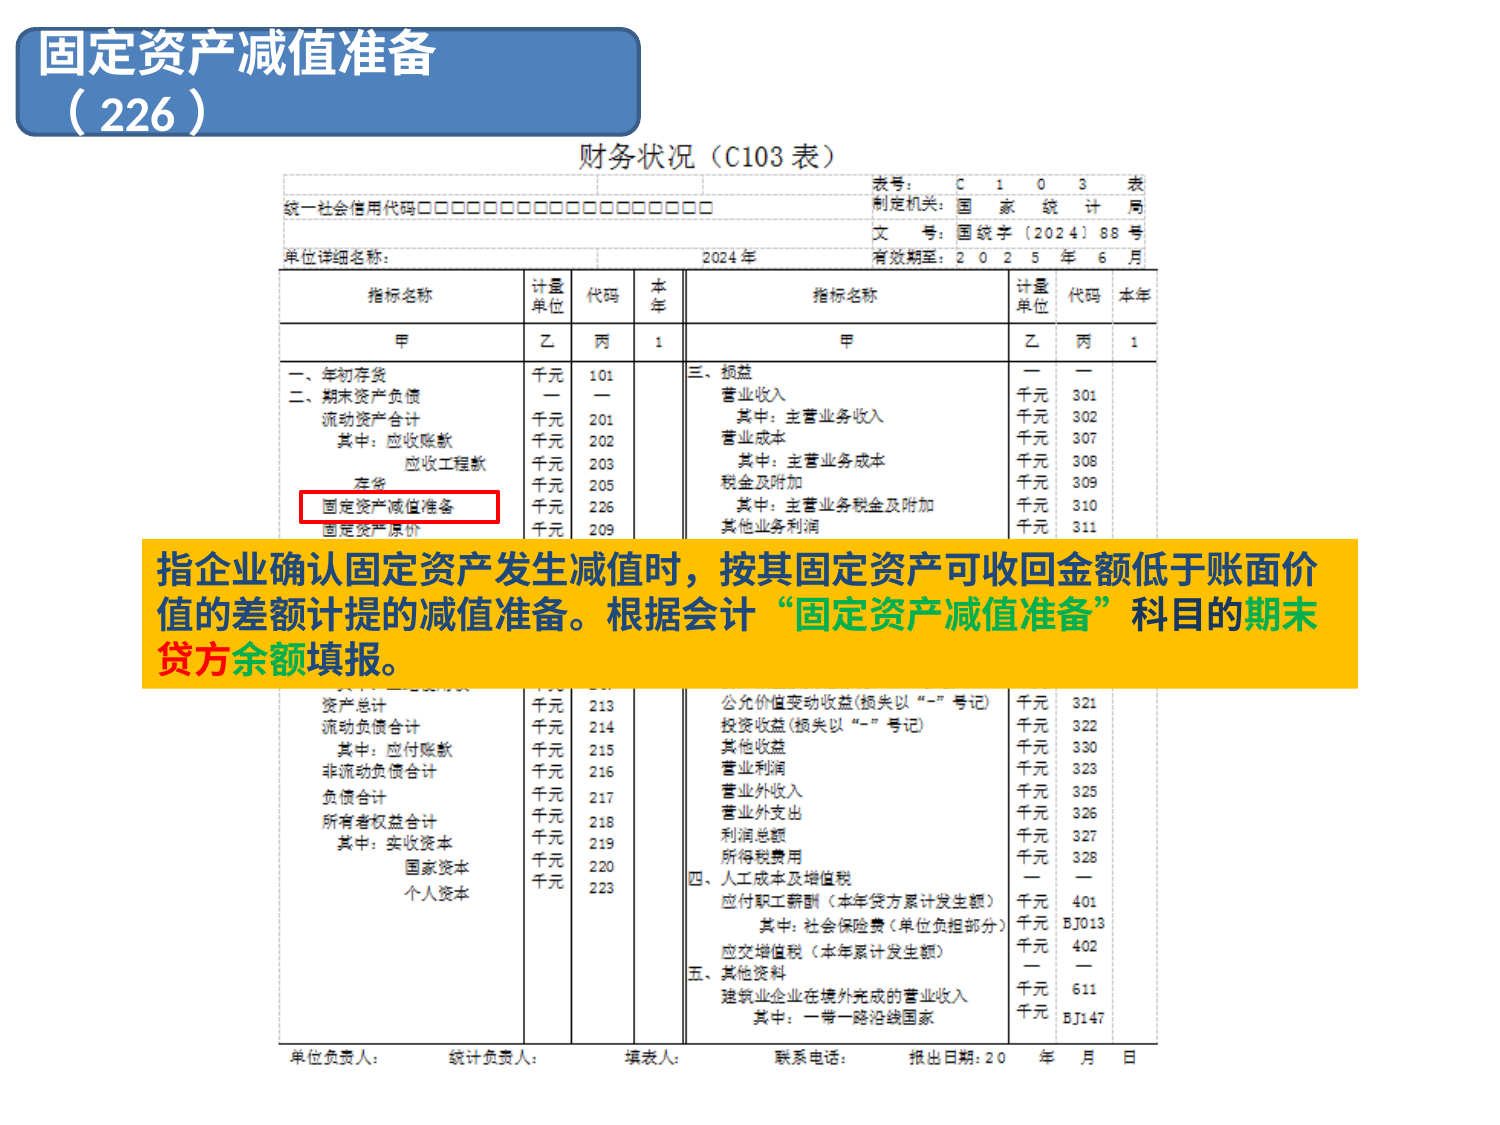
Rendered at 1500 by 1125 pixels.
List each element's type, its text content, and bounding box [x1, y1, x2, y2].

text_box 指企业确认固定资产发生减值时，按其固定资产可收回金额低于账面价值的差额计提的减值准备。根据会计“固定资产减值准备”科目的期末贷方余额填报。 [142, 538, 239, 689]
text_box 固定资产减值准备（226） [15, 27, 641, 137]
picture [245, 134, 1182, 1089]
text_box 指企业确认固定资产发生减值时，按其固定资产可收回金额低于账面价值的差额计提的减值准备。根据会计“固定资产减值准备”科目的期末贷方余额填报。 [1185, 538, 1358, 689]
